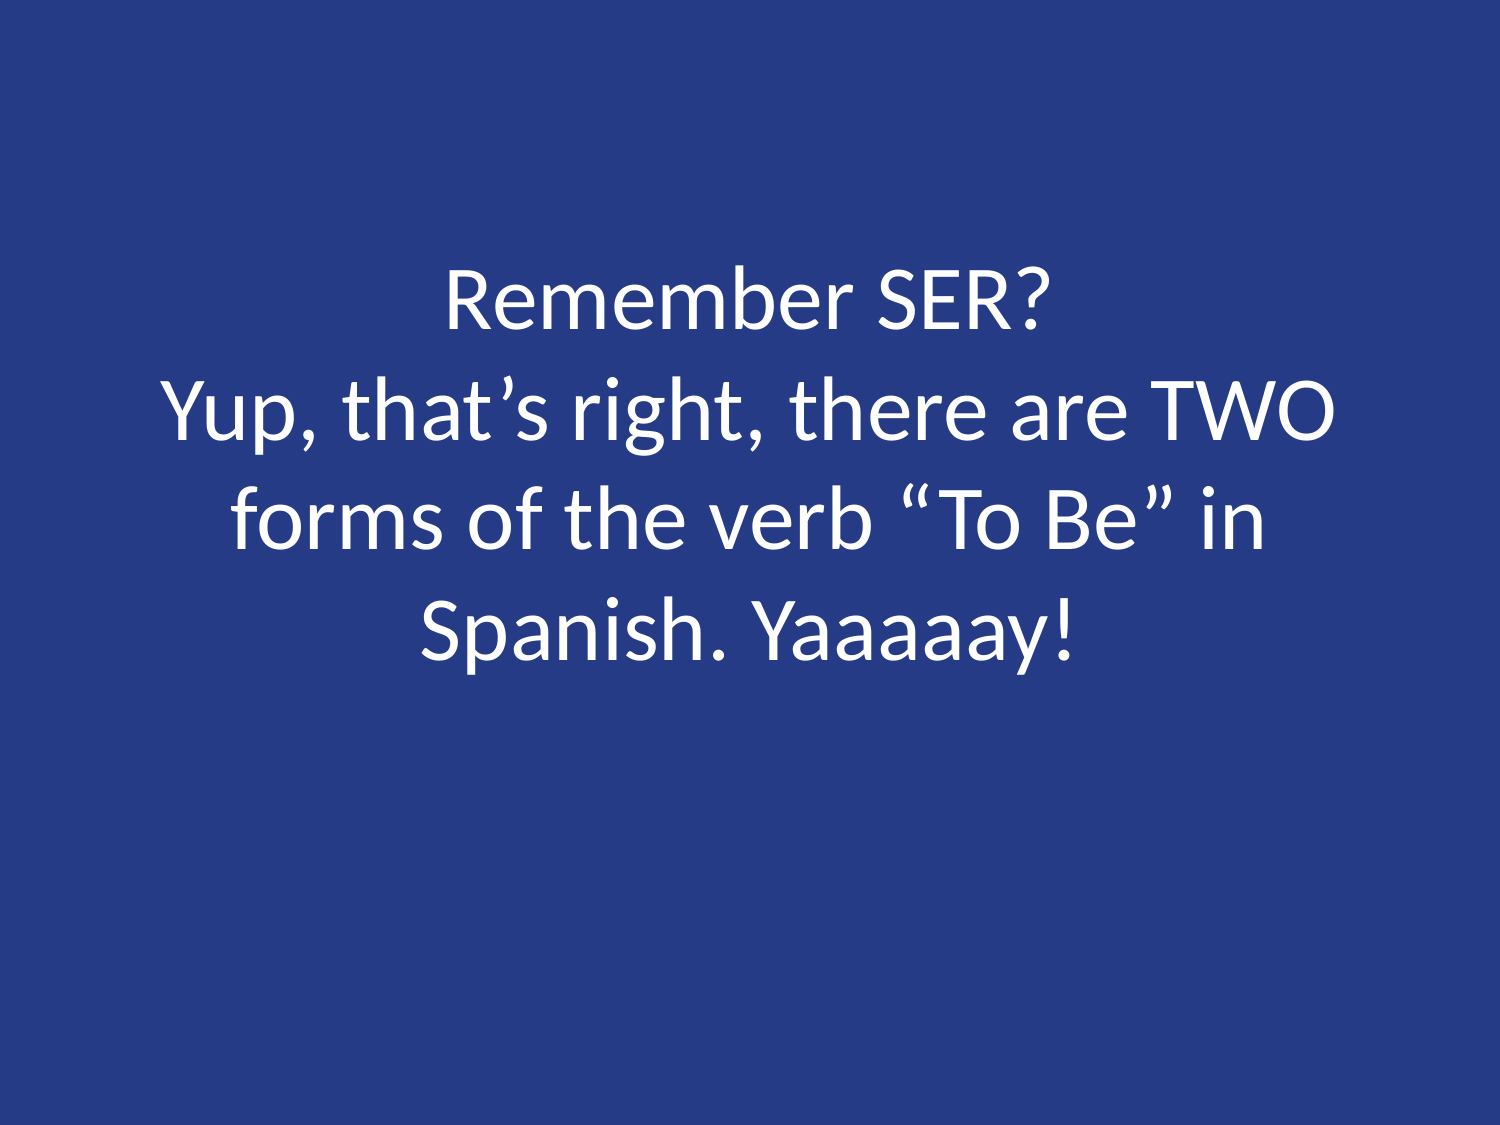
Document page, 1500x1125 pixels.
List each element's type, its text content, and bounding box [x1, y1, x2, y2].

title Remember SER? Yup, that’s right, there are TWO forms of the verb “To Be” in Spanish. Yaaaaay! [75, 45, 1425, 872]
